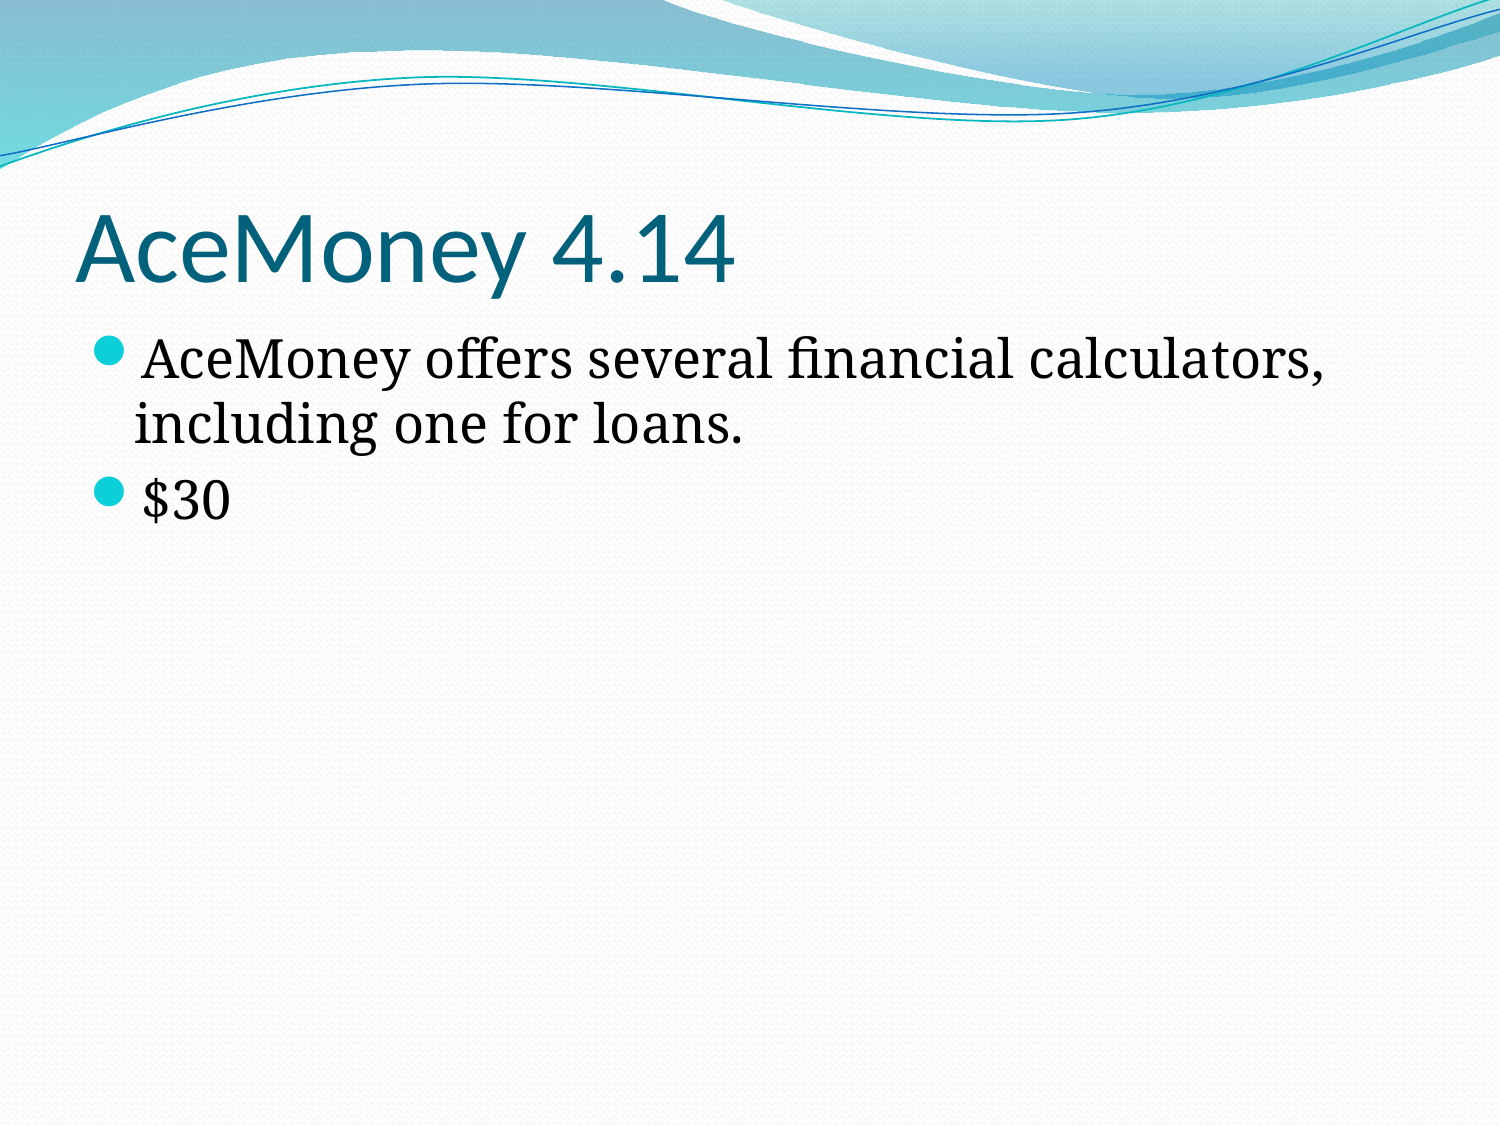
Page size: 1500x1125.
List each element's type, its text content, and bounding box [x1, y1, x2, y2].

list AceMoney offers several financial calculators, including one for loans. $30 [75, 317, 1425, 1038]
title AceMoney 4.14 [75, 115, 1425, 303]
